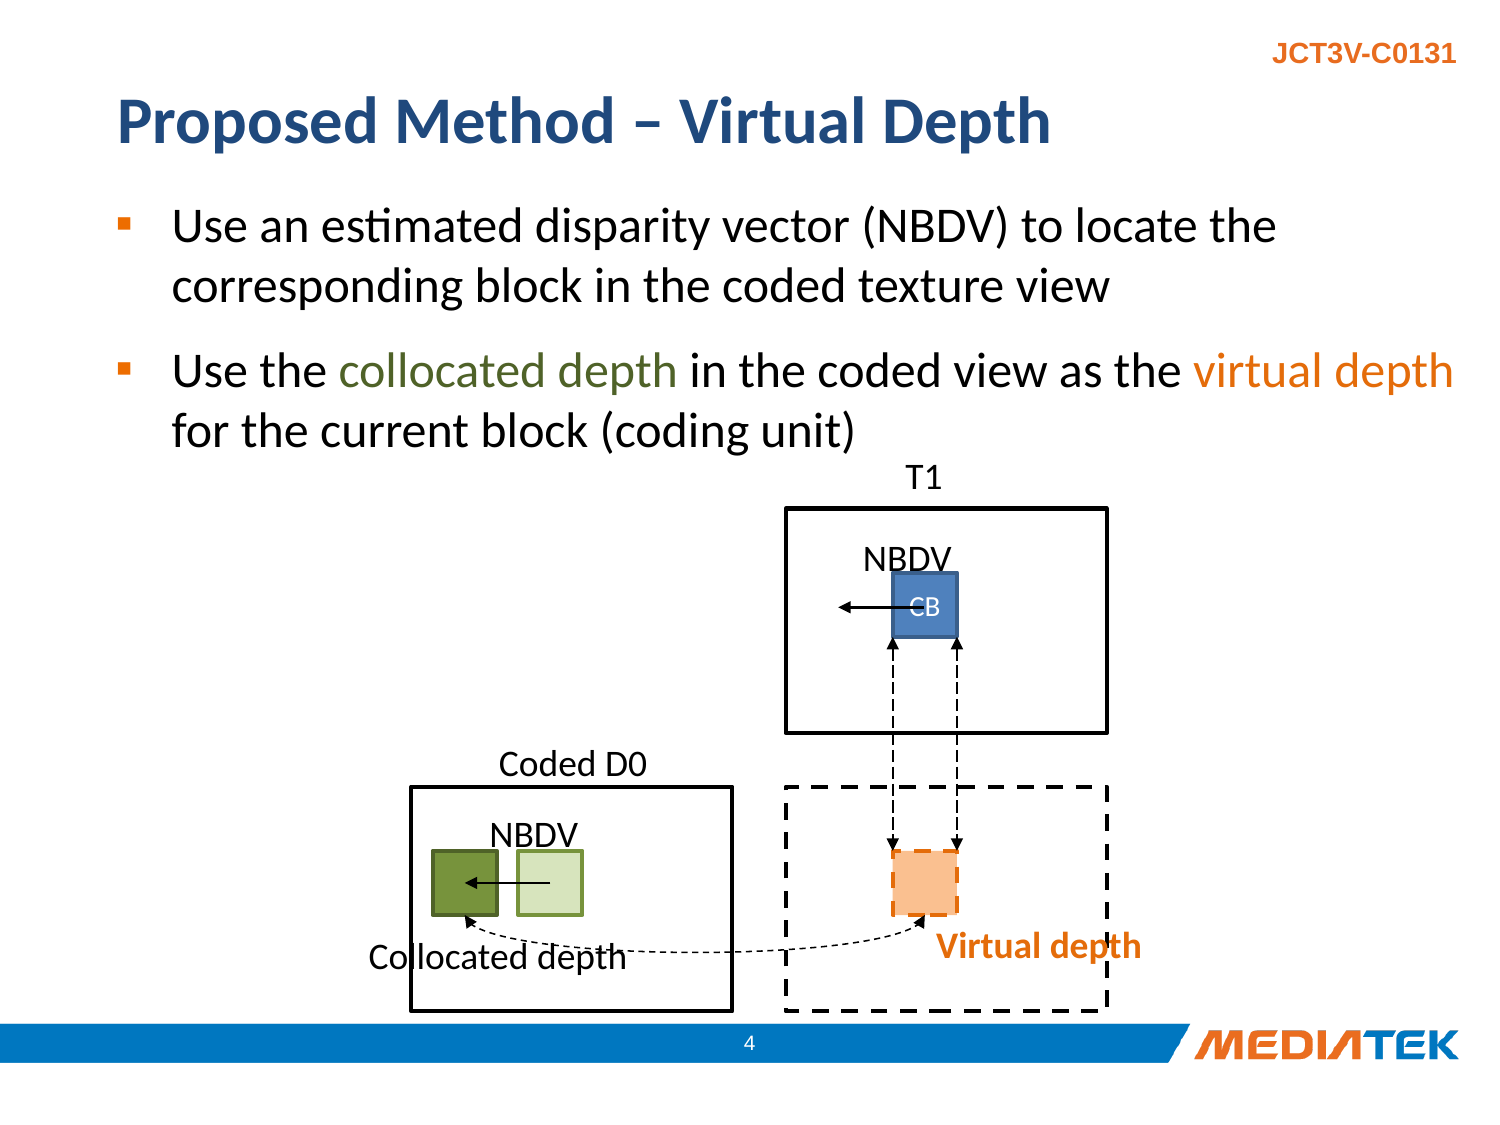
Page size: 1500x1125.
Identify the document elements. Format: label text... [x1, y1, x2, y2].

picture [0, 1023, 711, 1063]
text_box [357, 444, 1154, 1012]
slide_number 3 [711, 1022, 789, 1090]
picture [789, 1023, 1459, 1063]
title Proposed Method – Virtual Depth [101, 62, 1425, 172]
list Use an estimated disparity vector (NBDV) to locate the corresponding block in the coded texture view Use the collocated depth in the coded view as the virtual depth for the current block (coding unit) [100, 184, 1472, 935]
